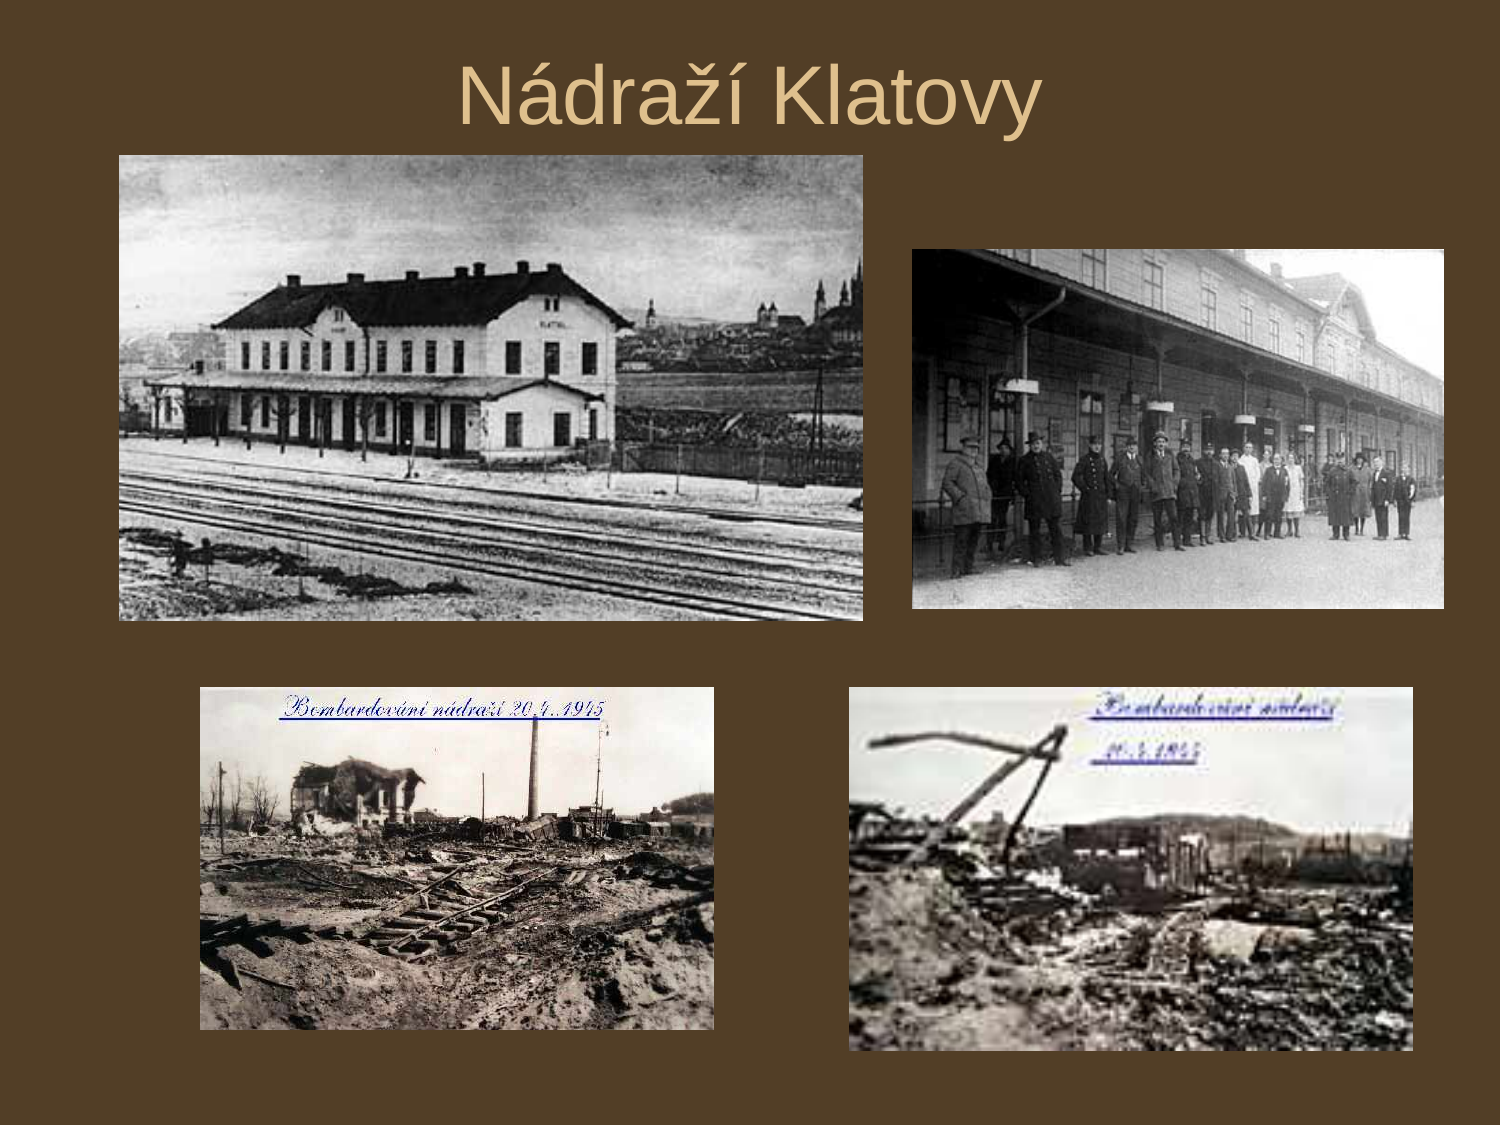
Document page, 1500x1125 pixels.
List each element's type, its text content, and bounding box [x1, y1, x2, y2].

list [849, 687, 1413, 1051]
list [199, 687, 714, 1030]
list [119, 155, 863, 622]
title Nádraží Klatovy [75, 45, 1425, 138]
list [912, 249, 1444, 609]
